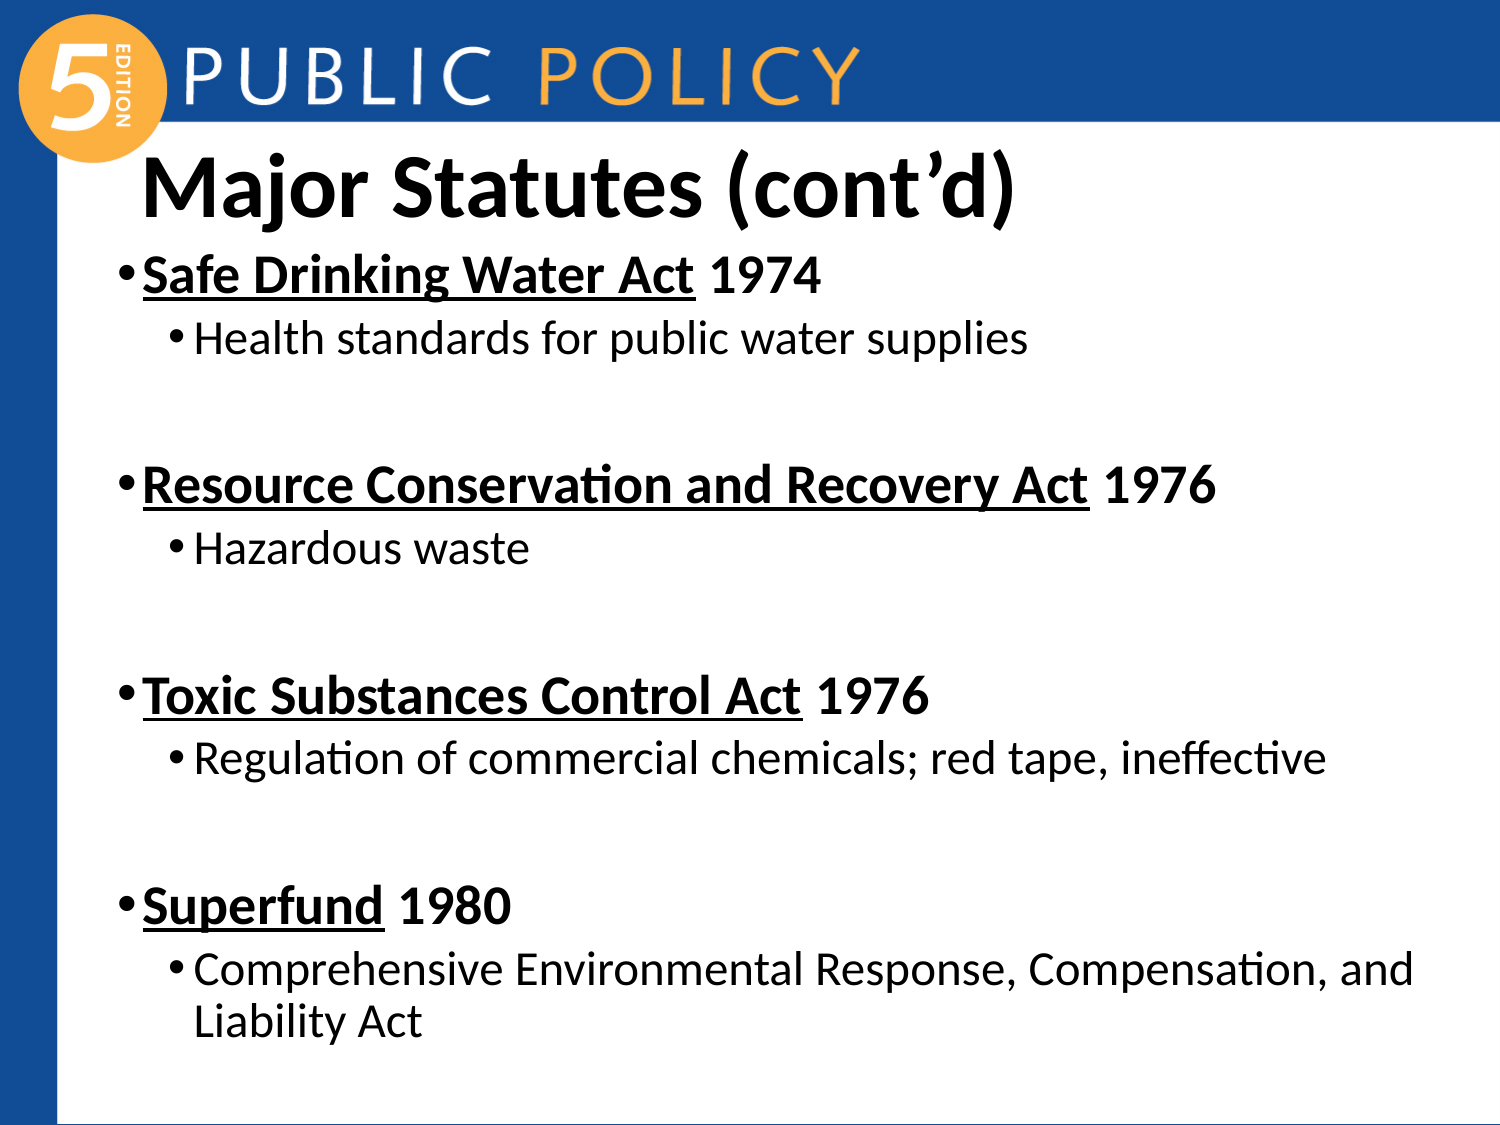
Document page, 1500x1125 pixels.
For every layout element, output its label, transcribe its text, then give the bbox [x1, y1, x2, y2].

picture [0, 0, 1500, 1125]
title Major Statutes (cont’d) [125, 125, 1400, 237]
list Safe Drinking Water Act 1974 Health standards for public water supplies Resource Conservation and Recovery Act 1976 Hazardous waste Toxic Substances Control Act 1976 Regulation of commercial chemicals; red tape, ineffective Superfund 1980 Comprehensive Environmental Response, Compensation, and Liability Act [102, 237, 1500, 1063]
